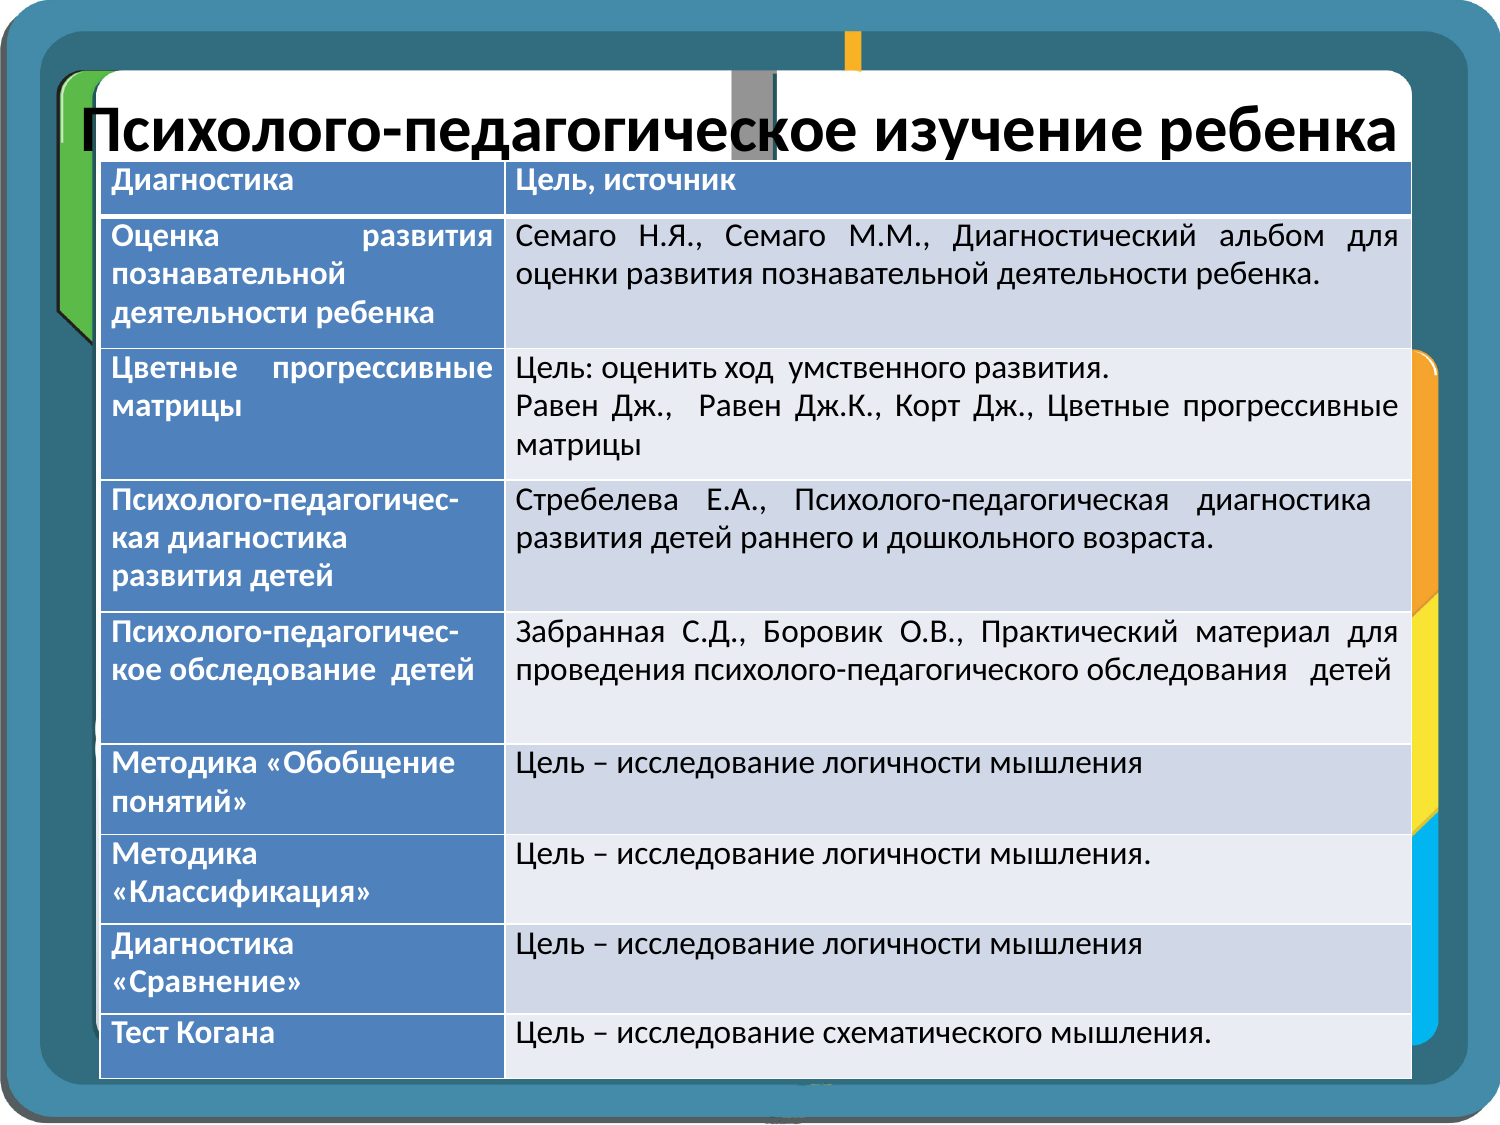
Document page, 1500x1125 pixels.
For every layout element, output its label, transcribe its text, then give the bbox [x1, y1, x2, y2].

table_cell Цель – исследование схематического мышления. [506, 1015, 1411, 1078]
picture [0, 0, 1500, 1125]
table_cell Цель – исследование логичности мышления. [506, 835, 1411, 923]
table_header Диагностика [101, 162, 504, 214]
table_cell Цель – исследование логичности мышления [506, 745, 1411, 834]
table_cell Методика «Обобщение понятий» [101, 745, 504, 834]
table_cell Цель – исследование логичности мышления [506, 925, 1411, 1013]
table_cell Психолого-педагогичес-кое обследование детей [101, 613, 504, 743]
table_cell Методика «Классификация» [101, 835, 504, 923]
table_cell Цель: оценить ход умственного развития. Равен Дж., Равен Дж.К., Корт Дж., Цветные прогрессивные матрицы [506, 349, 1411, 479]
table_cell Стребелева Е.А., Психолого-педагогическая диагностика развития детей раннего и дошкольного возраста. [506, 481, 1411, 611]
table_cell Цветные прогрессивные матрицы [101, 349, 504, 479]
table_cell Семаго Н.Я., Семаго М.М., Диагностический альбом для оценки развития познавательной деятельности ребенка. [506, 219, 1411, 348]
title Психолого-педагогическое изучение ребенка [64, 30, 1415, 219]
table_cell Забранная С.Д., Боровик О.В., Практический материал для проведения психолого-педагогического обследования детей [506, 613, 1411, 743]
table_cell Оценка развития познавательной деятельности ребенка [101, 219, 504, 348]
table_cell Тест Когана [101, 1015, 504, 1078]
table_cell Психолого-педагогичес-кая диагностика развития детей [101, 481, 504, 611]
table_cell Диагностика «Сравнение» [101, 925, 504, 1013]
table_header Цель, источник [506, 162, 1411, 214]
